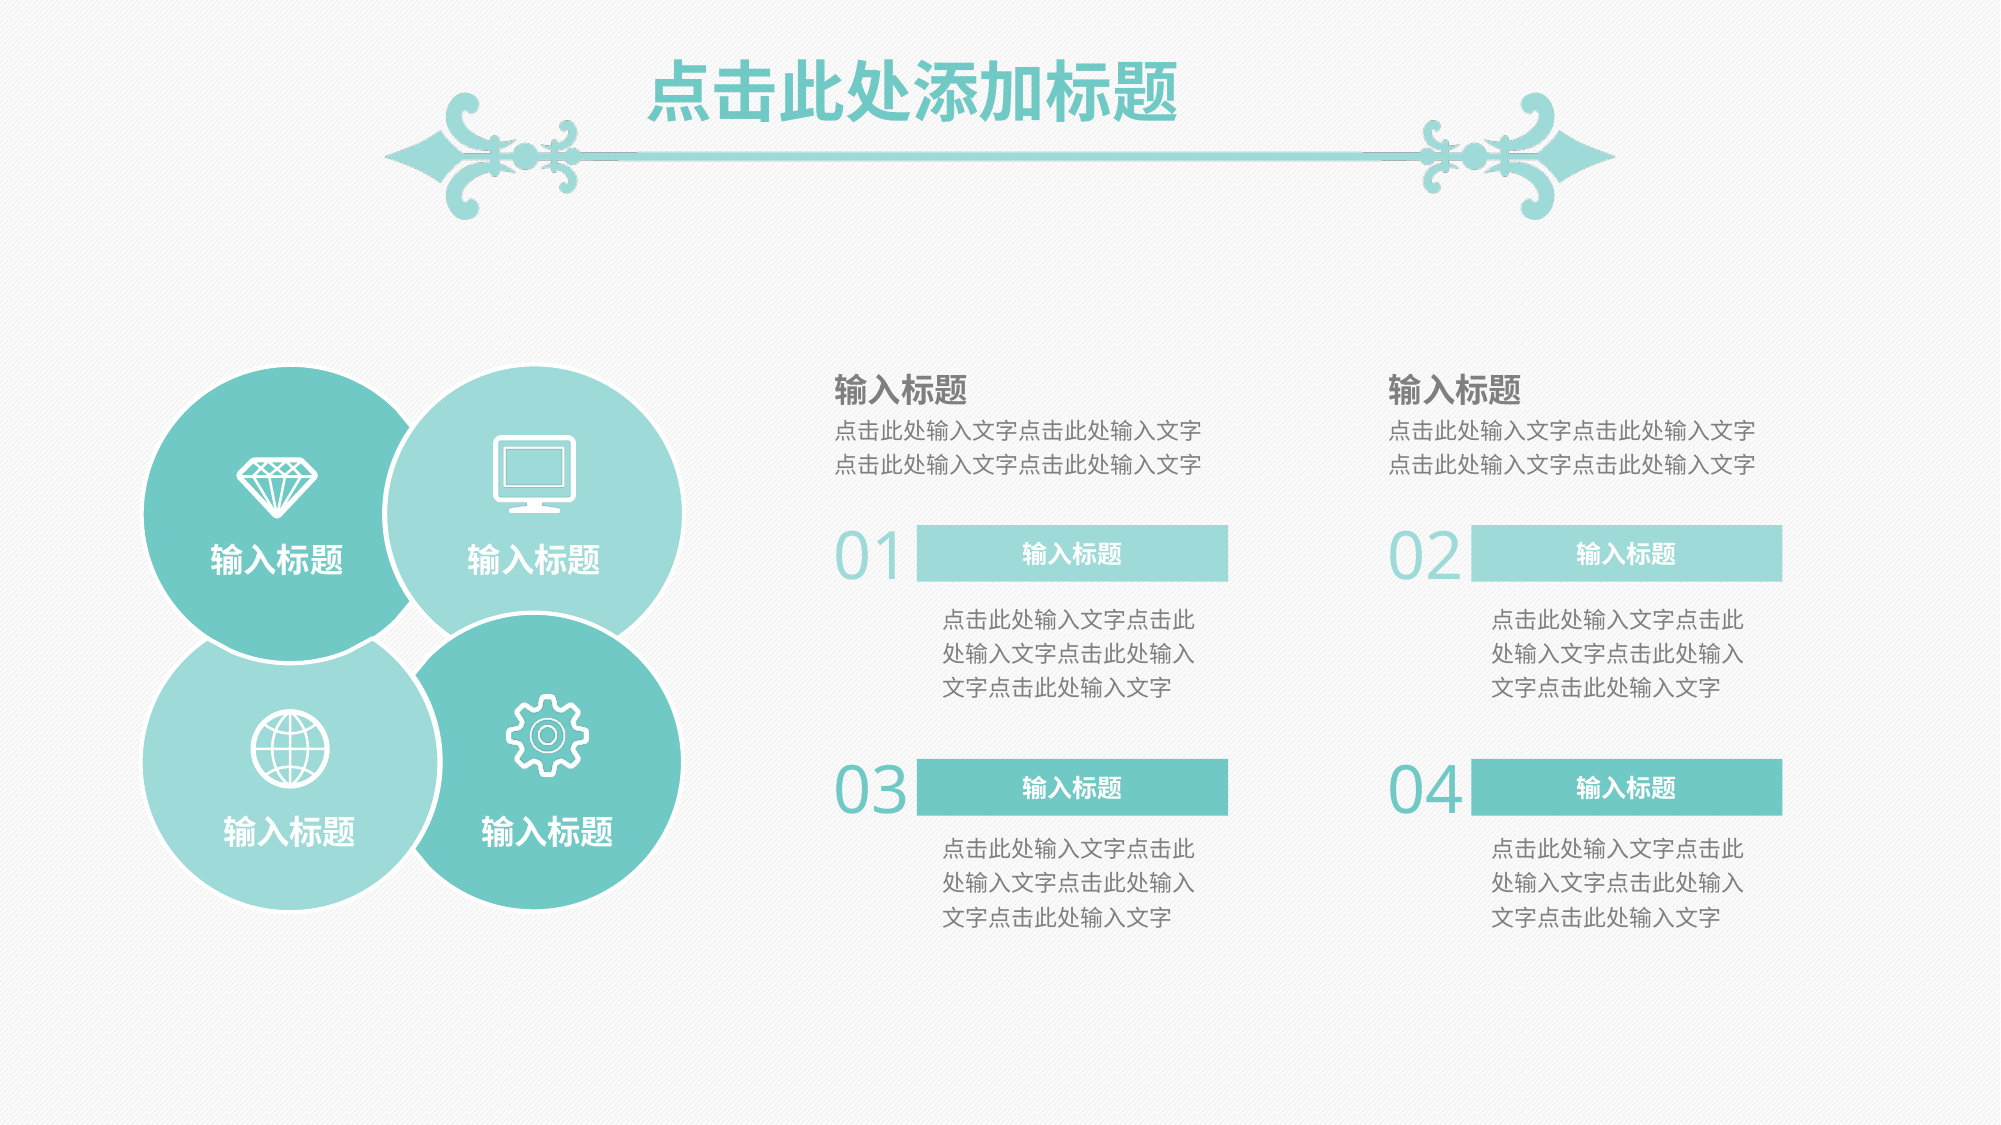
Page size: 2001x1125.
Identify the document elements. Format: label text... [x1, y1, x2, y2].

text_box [812, 504, 1229, 711]
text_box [1366, 504, 1783, 711]
picture [0, 0, 2001, 1125]
text_box 输入标题 点击此处输入文字点击此处输入文字点击此处输入文字点击此处输入文字 [819, 352, 1228, 486]
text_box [384, 364, 685, 636]
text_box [812, 738, 1229, 940]
text_box 点击此处添加标题 [630, 42, 1370, 91]
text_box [412, 612, 684, 912]
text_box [1366, 738, 1783, 940]
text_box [141, 364, 382, 636]
text_box 输入标题 点击此处输入文字点击此处输入文字点击此处输入文字点击此处输入文字 [1374, 352, 1783, 486]
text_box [140, 638, 407, 913]
